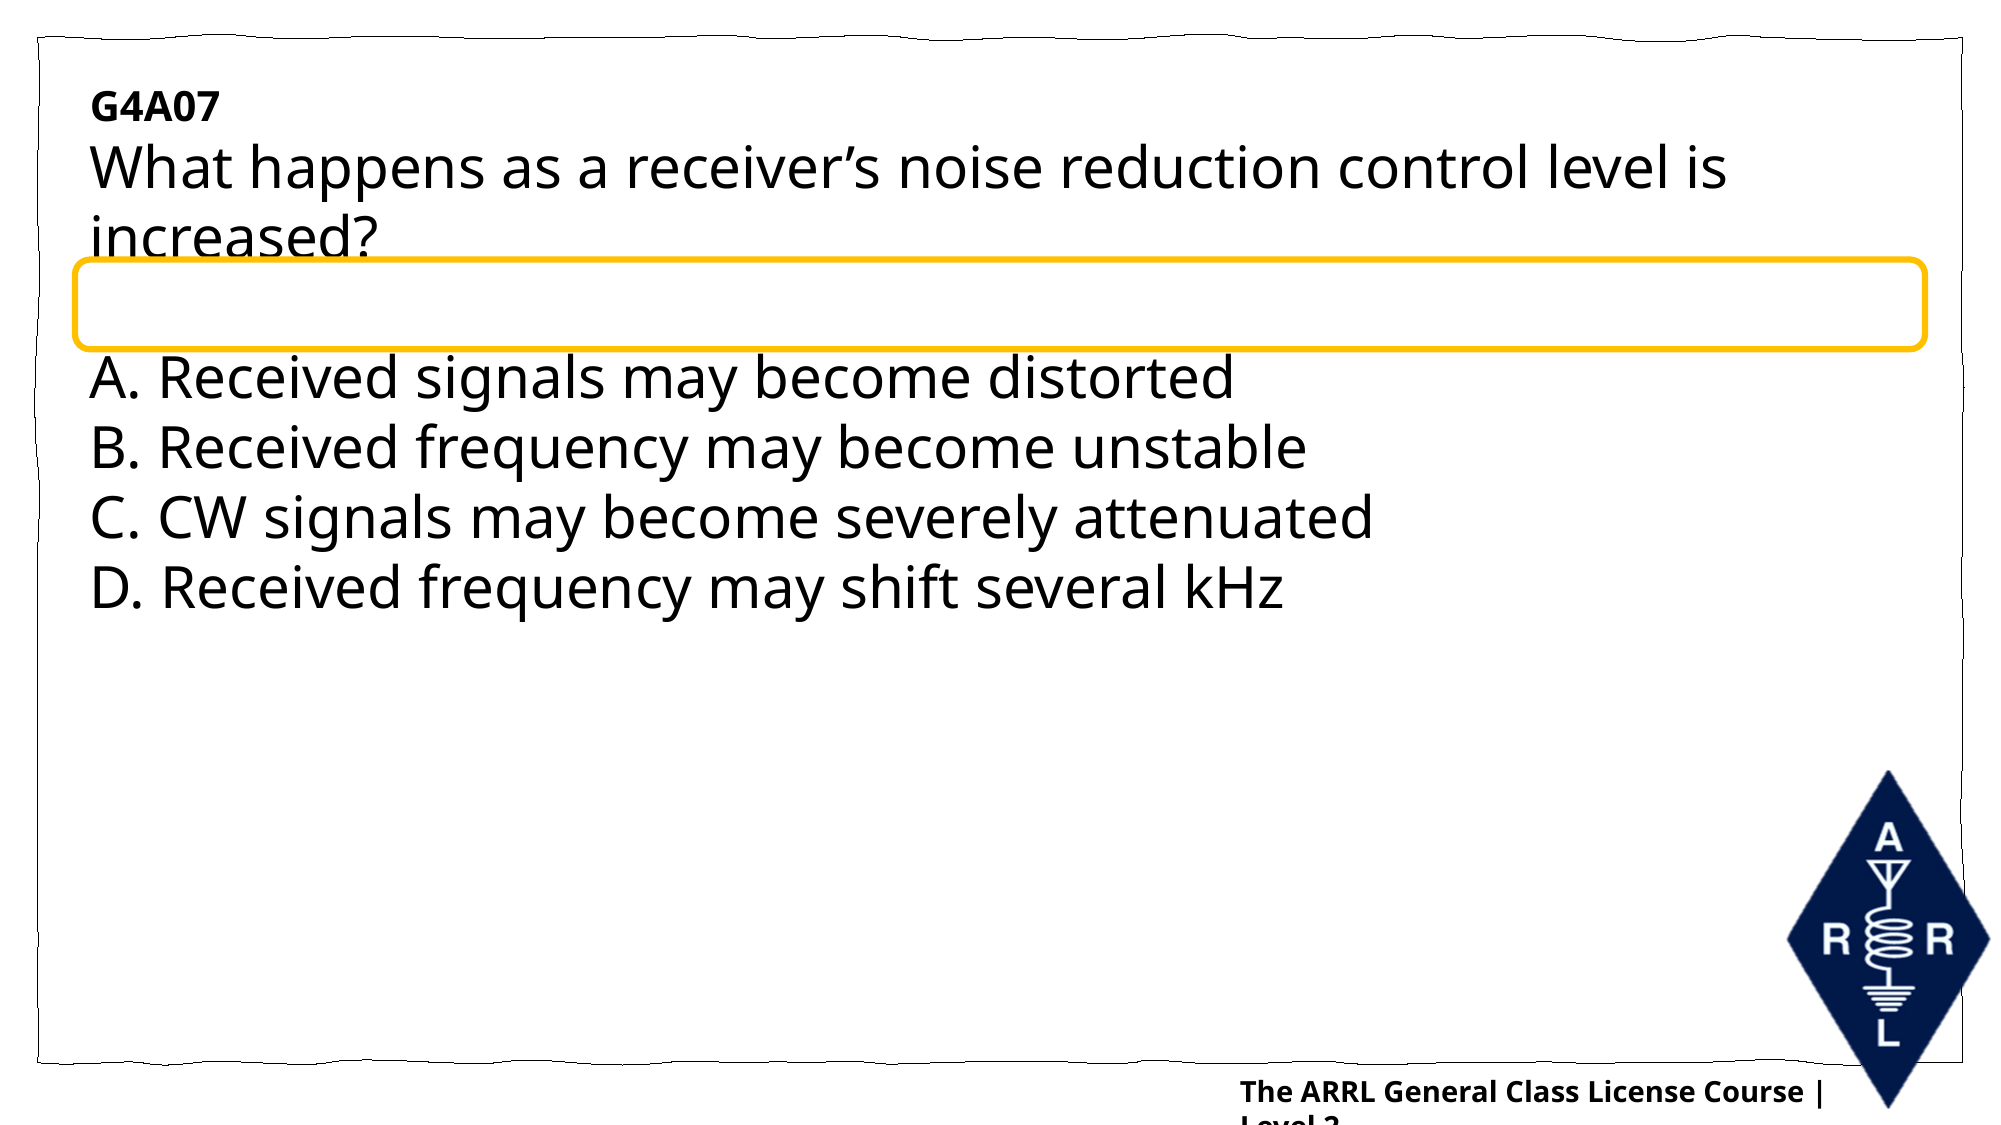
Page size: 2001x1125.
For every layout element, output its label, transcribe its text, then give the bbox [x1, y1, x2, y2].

text_box [73, 258, 1927, 351]
text_box G4A07 What happens as a receiver’s noise reduction control level is increased? A. Received signals may become distorted B. Received frequency may become unstable C. CW signals may become severely attenuated D. Received frequency may shift several kHz [75, 72, 1850, 266]
text_box G4A07 What happens as a receiver’s noise reduction control level is increased? A. Received signals may become distorted B. Received frequency may become unstable C. CW signals may become severely attenuated D. Received frequency may shift several kHz [75, 343, 1850, 628]
picture [1773, 752, 1999, 1125]
